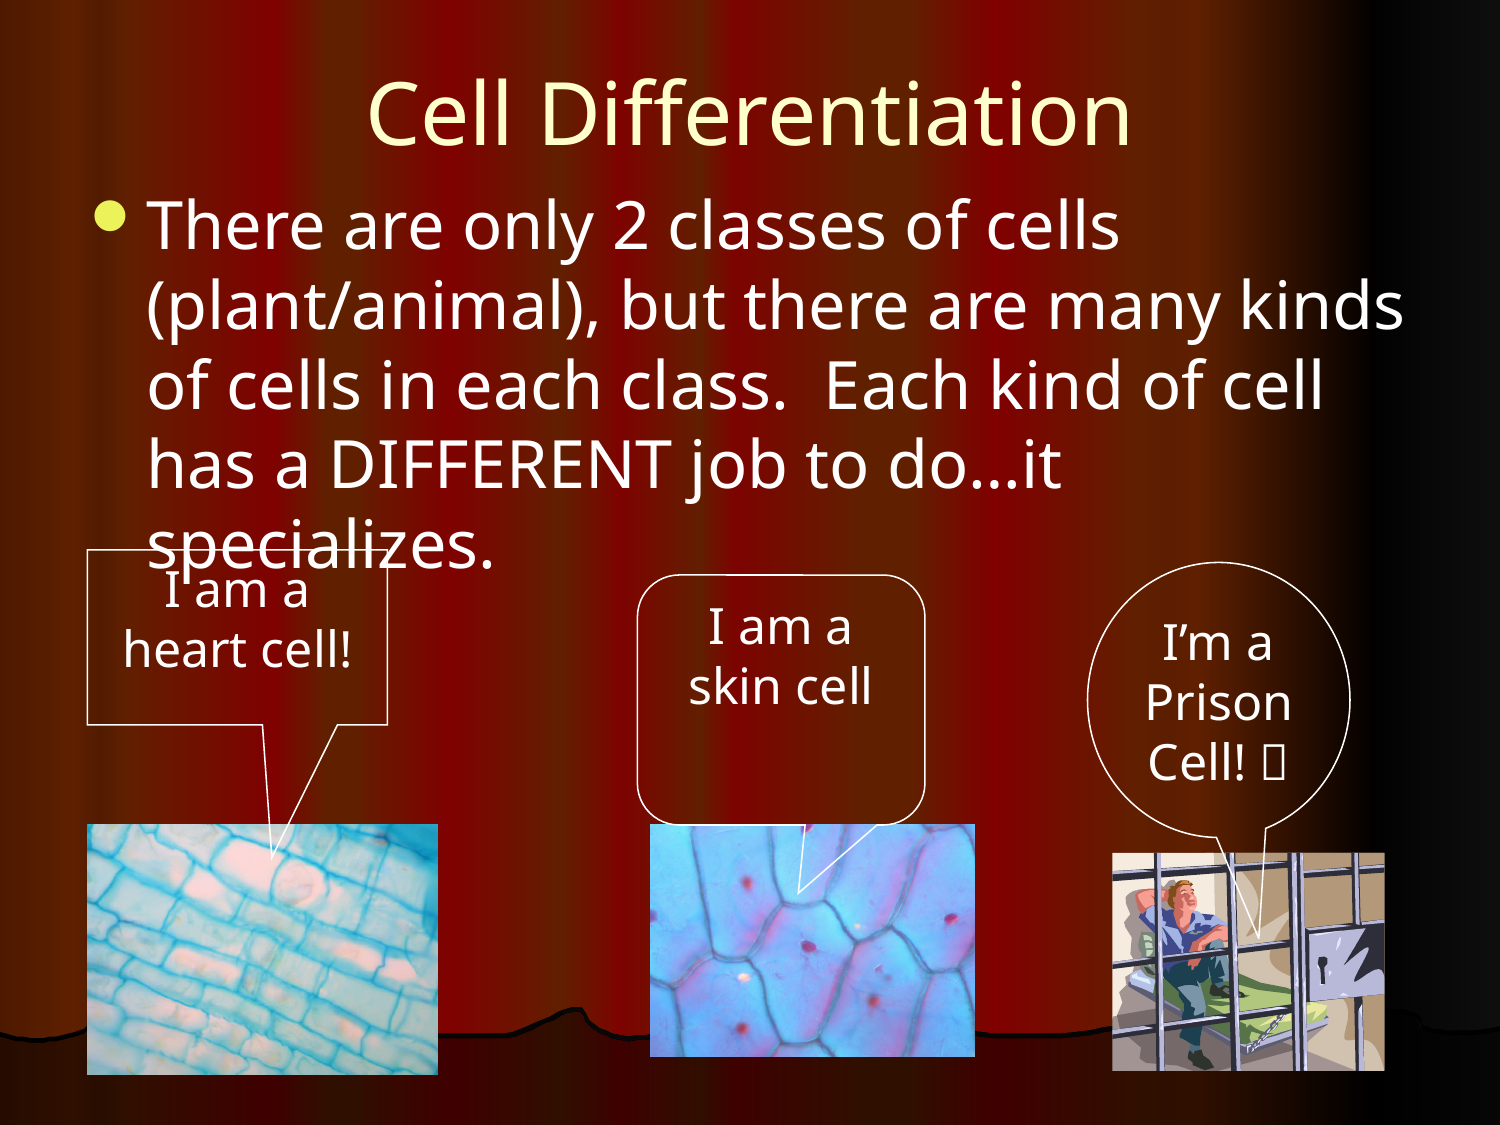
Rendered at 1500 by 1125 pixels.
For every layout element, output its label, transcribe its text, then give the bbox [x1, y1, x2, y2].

text_box I’m a Prison Cell!  [1087, 562, 1351, 848]
text_box I am a skin cell [637, 574, 925, 823]
picture [1112, 849, 1388, 1075]
picture [649, 824, 976, 1058]
picture [87, 824, 438, 1075]
text_box I am a heart cell! [87, 549, 388, 823]
title Cell Differentiation [74, 45, 1426, 174]
list There are only 2 classes of cells (plant/animal), but there are many kinds of cells in each class. Each kind of cell has a DIFFERENT job to do…it specializes. [74, 174, 1426, 1088]
